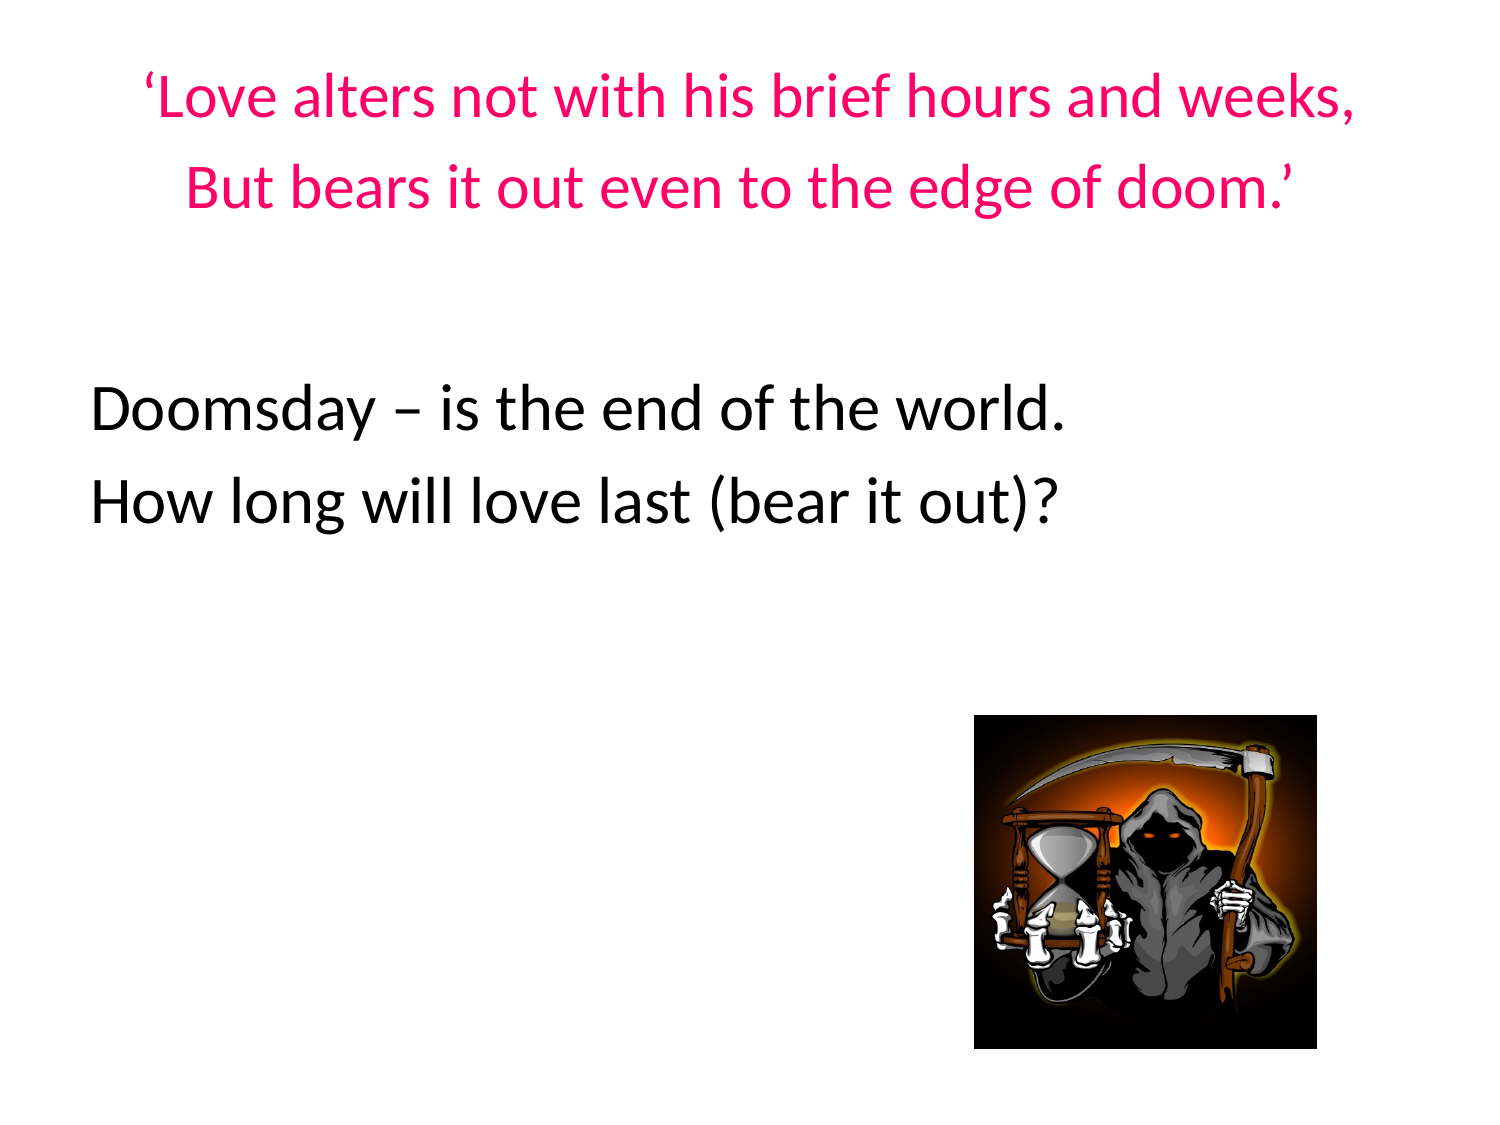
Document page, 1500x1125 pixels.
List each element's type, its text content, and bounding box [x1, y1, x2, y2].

list Doomsday – is the end of the world. How long will love last (bear it out)? [75, 262, 1425, 1094]
picture [974, 715, 1318, 1050]
title ‘Love alters not with his brief hours and weeks, But bears it out even to the edge of doom.’ [75, 45, 1425, 233]
